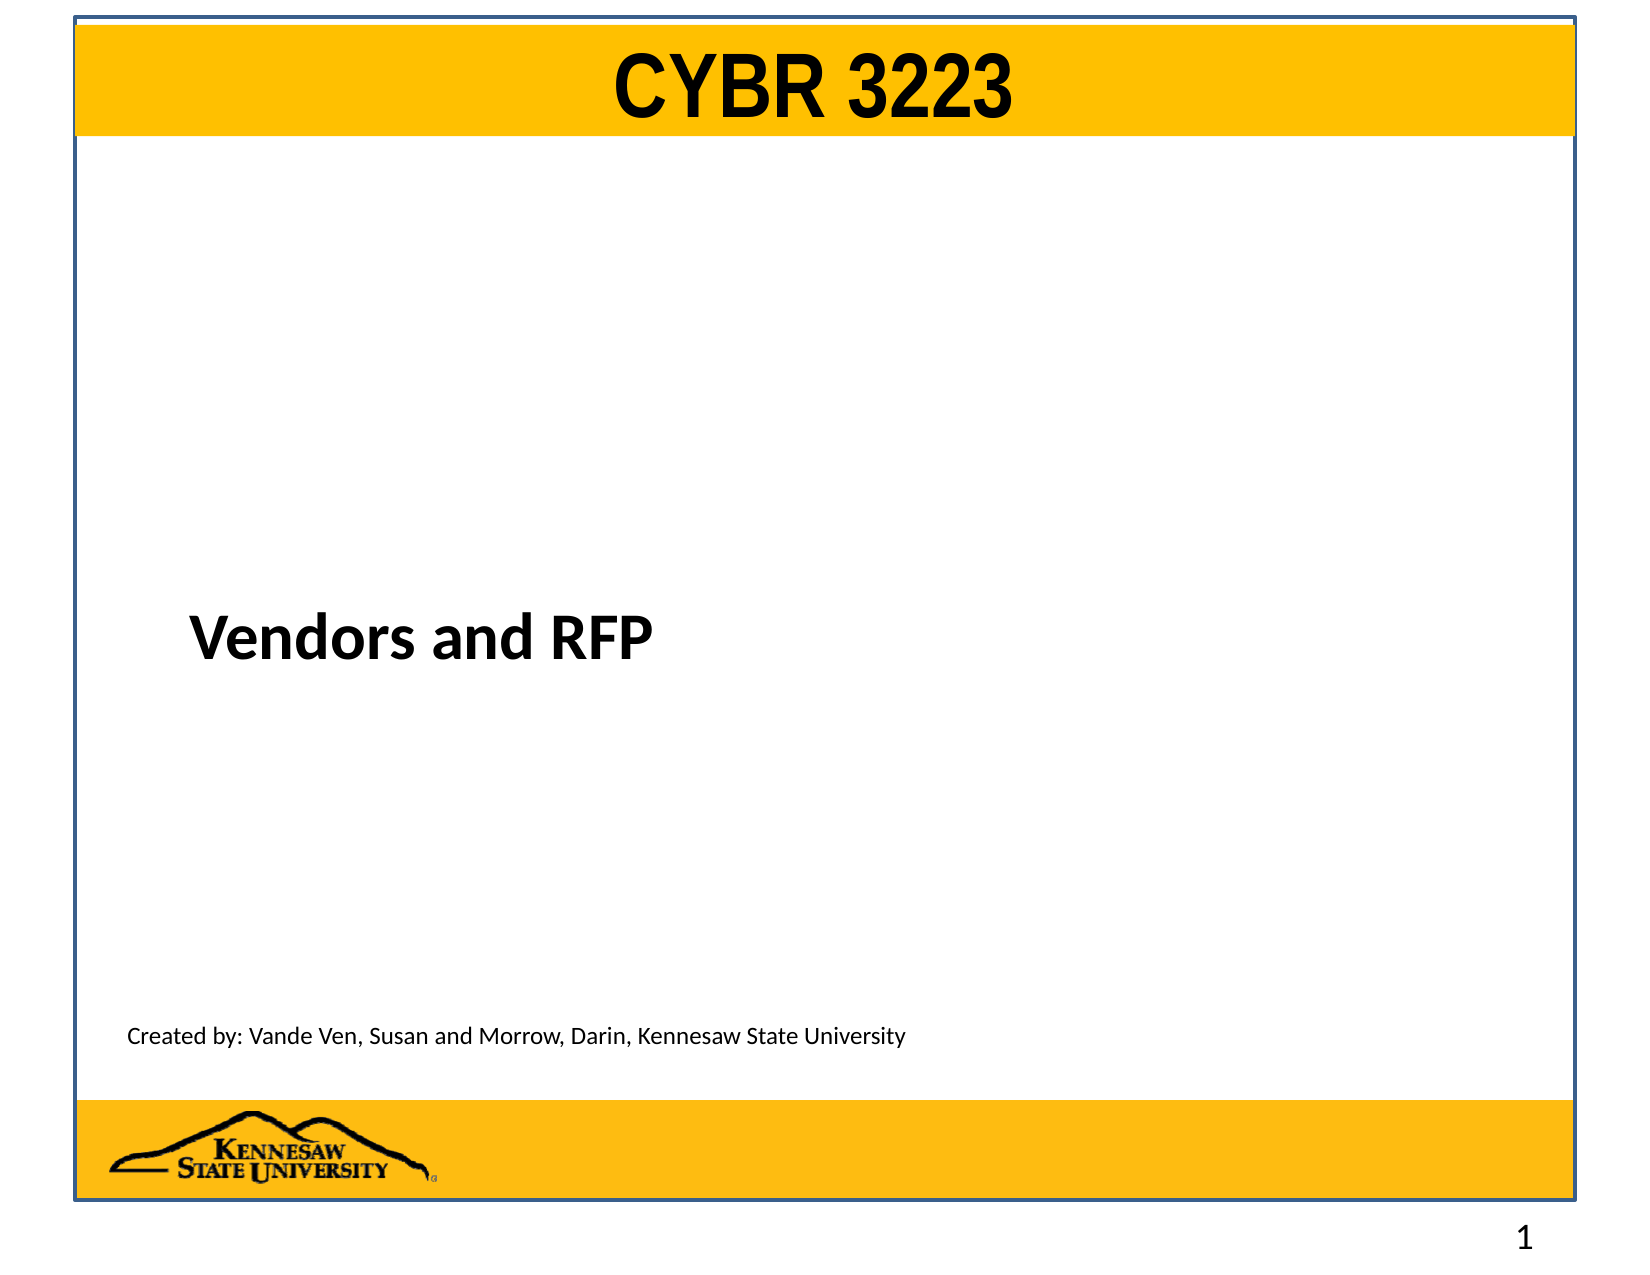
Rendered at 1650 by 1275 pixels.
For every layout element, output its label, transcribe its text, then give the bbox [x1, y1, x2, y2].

text_box Vendors and RFP [174, 585, 1238, 681]
title CYBR 3223 [75, 24, 1575, 137]
text_box Created by: Vande Ven, Susan and Morrow, Darin, Kennesaw State University [112, 1012, 1363, 1058]
picture [108, 1111, 437, 1184]
